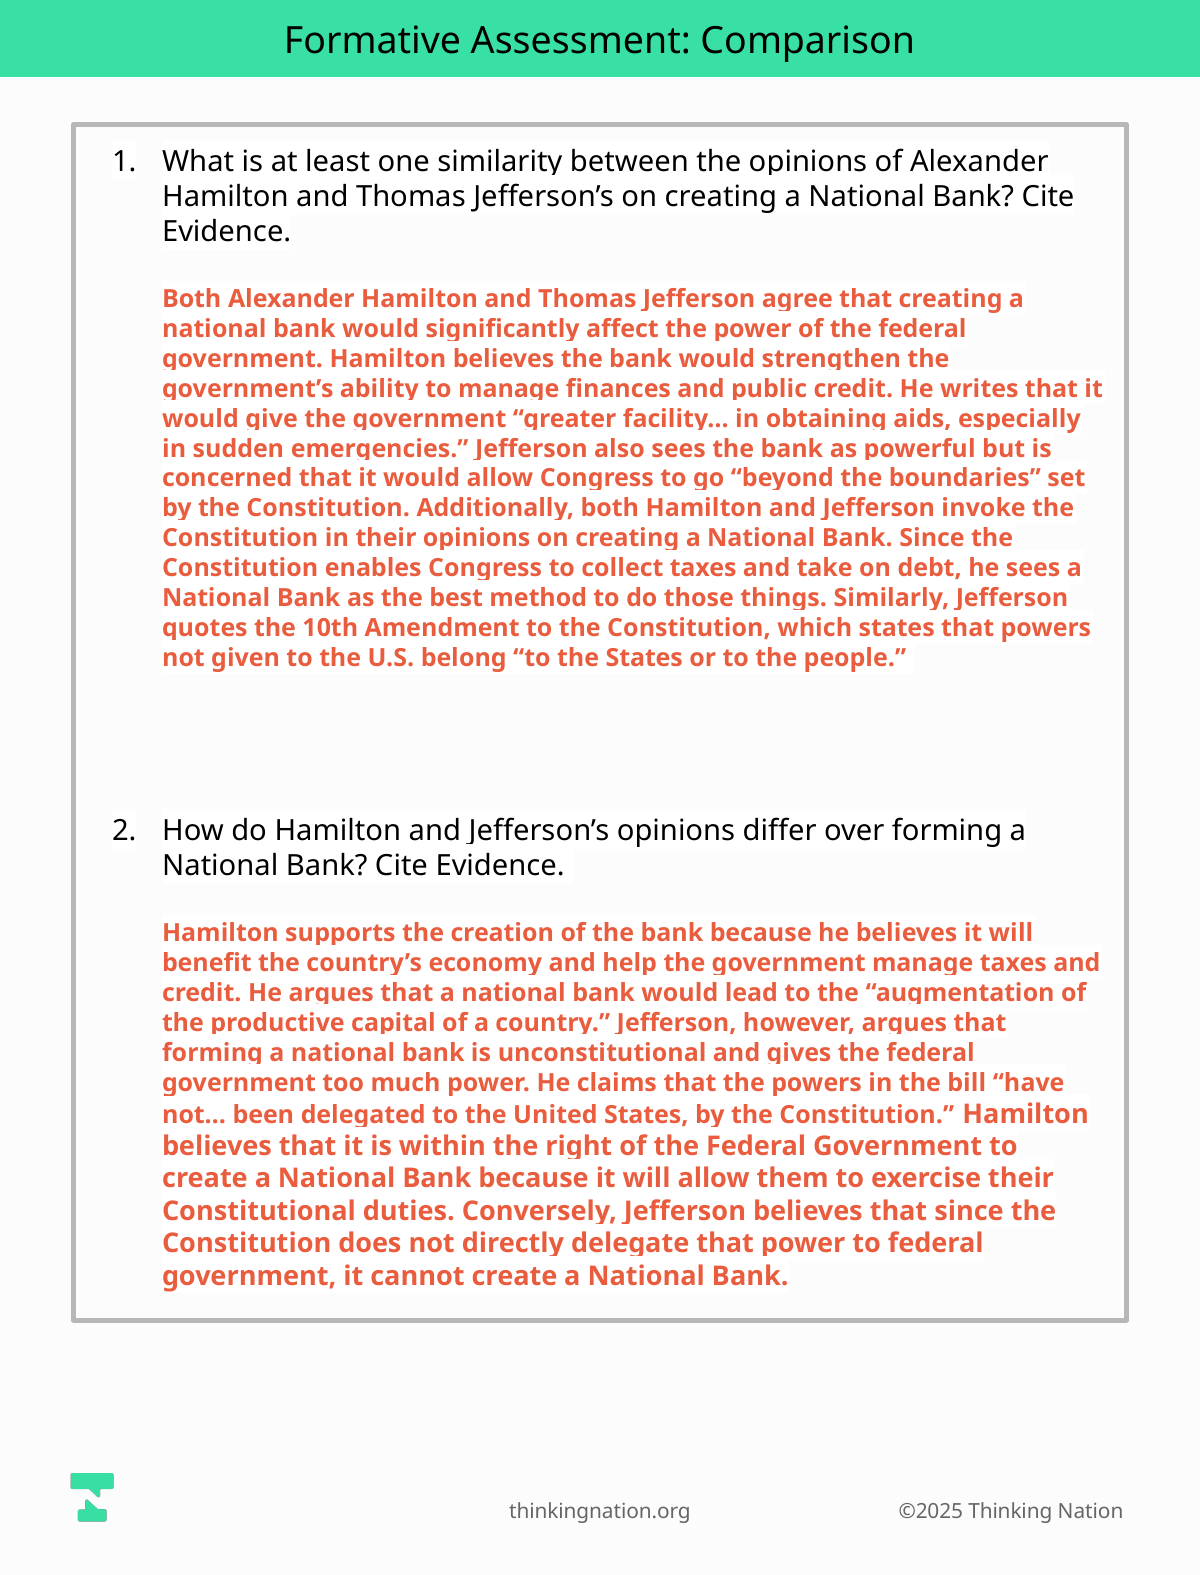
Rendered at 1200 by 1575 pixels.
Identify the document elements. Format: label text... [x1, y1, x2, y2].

text_box ©2025 Thinking Nation [854, 1483, 1139, 1532]
text_box What is at least one similarity between the opinions of Alexander Hamilton and Thomas Jefferson’s on creating a National Bank? Cite Evidence. Both Alexander Hamilton and Thomas Jefferson agree that creating a national bank would significantly affect the power of the federal government. Hamilton believes the bank would strengthen the government’s ability to manage finances and public credit. He writes that it would give the government “greater facility… in obtaining aids, especially in sudden emergencies.” Jefferson also sees the bank as powerful but is concerned that it would allow Congress to go “beyond the boundaries” set by the Constitution. Additionally, both Hamilton and Jefferson invoke the Constitution in their opinions on creating a National Bank. Since the Constitution enables Congress to collect taxes and take on debt, he sees a National Bank as the best method to do those things. Similarly, Jefferson quotes the 10th Amendment to the Constitution, which states that powers not given to the U.S. belong “to the States or to the people.” How do Hamilton and Jefferson’s opinions differ over forming a National Bank? Cite Evidence. Hamilton supports the creation of the bank because he believes it will benefit the country’s economy and help the government manage taxes and credit. He argues that a national bank would lead to the “augmentation of the productive capital of a country.” Jefferson, however, argues that forming a national bank is unconstitutional and gives the federal government too much power. He claims that the powers in the bill “have not… been delegated to the United States, by the Constitution.” Hamilton believes that it is within the right of the Federal Government to create a National Bank because it will allow them to exercise their Constitutional duties. Conversely, Jefferson believes that since the Constitution does not directly delegate that power to federal government, it cannot create a National Bank. [73, 124, 1127, 1321]
text_box thinkingnation.org [457, 1483, 742, 1532]
text_box Formative Assessment: Comparison [0, 0, 1200, 77]
picture [58, 1463, 126, 1531]
